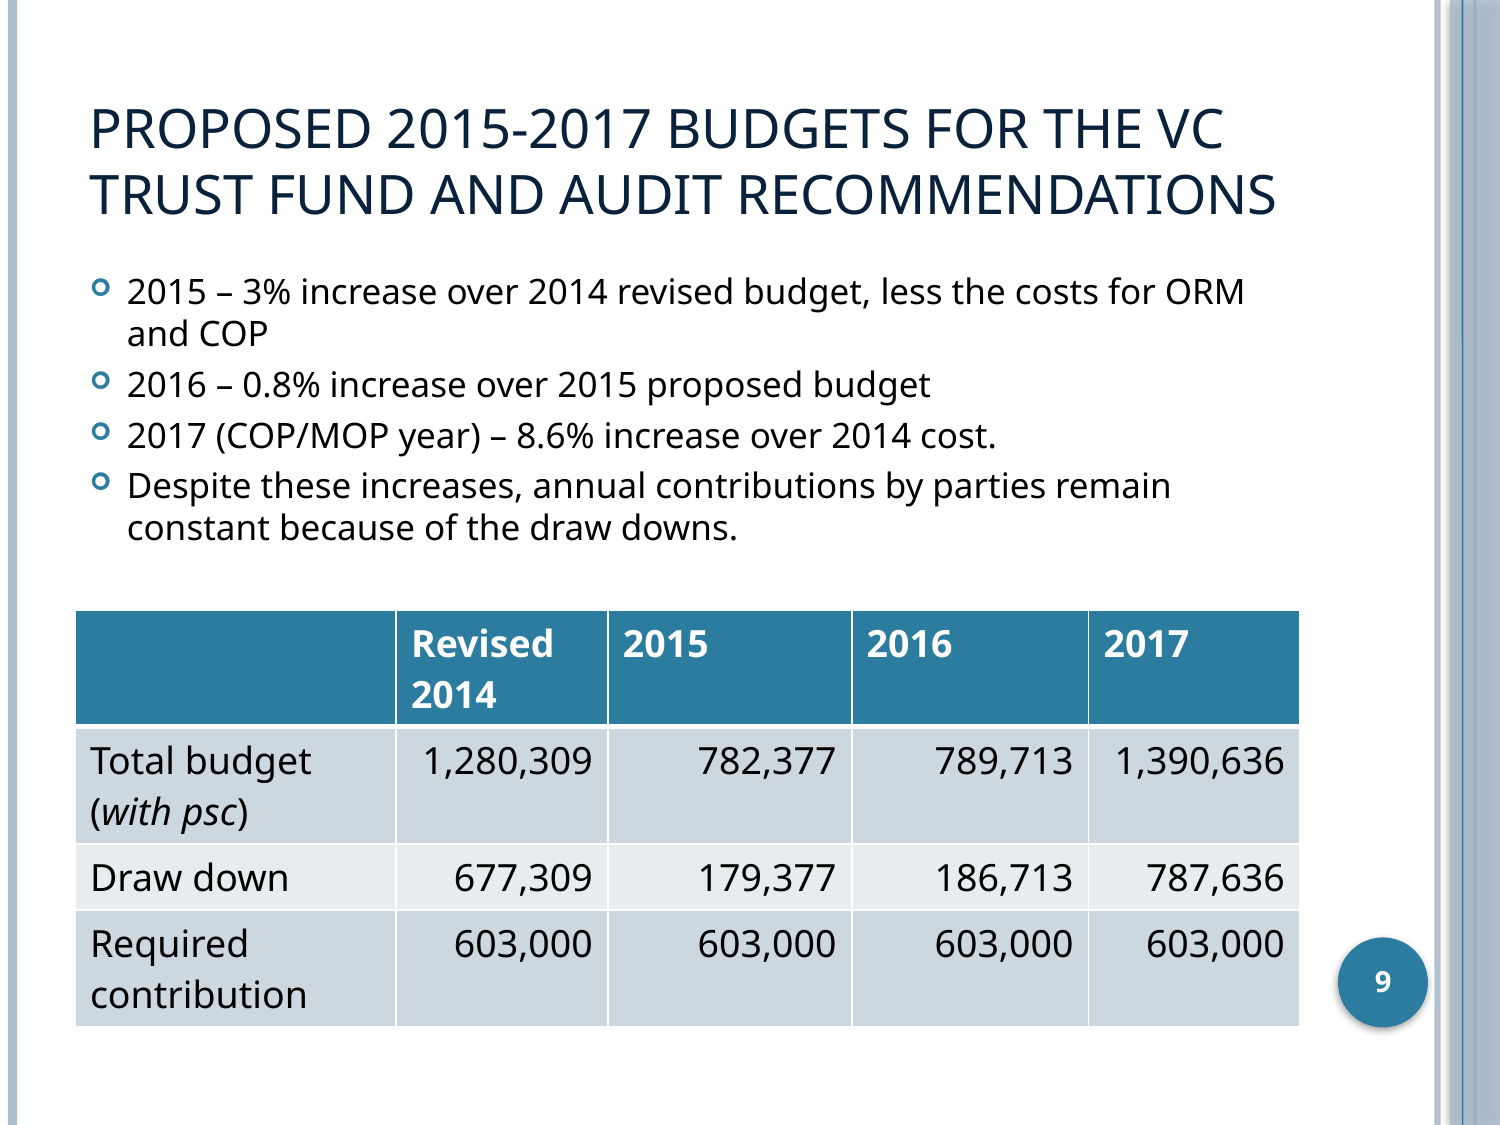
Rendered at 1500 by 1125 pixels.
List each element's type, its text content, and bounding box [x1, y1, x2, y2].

table_cell 603,000 [853, 911, 1088, 1026]
table_cell 1,280,309 [397, 729, 607, 843]
table_cell 1,390,636 [1089, 729, 1299, 843]
table_cell 603,000 [609, 911, 851, 1026]
table_cell 677,309 [397, 845, 607, 909]
table_header 2015 [609, 611, 851, 724]
table_cell 603,000 [1089, 911, 1299, 1026]
table_header [76, 611, 395, 724]
table_cell 603,000 [397, 911, 607, 1026]
table_cell 787,636 [1089, 845, 1299, 909]
table_cell 179,377 [609, 845, 851, 909]
table_header 2017 [1089, 611, 1299, 724]
table_cell Required contribution [76, 911, 395, 1026]
table_cell 789,713 [853, 729, 1088, 843]
title Proposed 2015-2017 Budgets for the VC Trust Fund and Audit Recommendations [75, 45, 1300, 233]
table_header 2016 [853, 611, 1088, 724]
table_cell 186,713 [853, 845, 1088, 909]
table_cell 782,377 [609, 729, 851, 843]
table_cell Total budget (with psc) [76, 729, 395, 843]
slide_number 9 [1333, 940, 1434, 1027]
table_cell Draw down [76, 845, 395, 909]
table_header Revised 2014 [397, 611, 607, 724]
list 2015 – 3% increase over 2014 revised budget, less the costs for ORM and COP 2016 – 0.8% increase over 2015 proposed budget 2017 (COP/MOP year) – 8.6% increase over 2014 cost. Despite these increases, annual contributions by parties remain constant because of the draw downs. [75, 262, 1300, 609]
